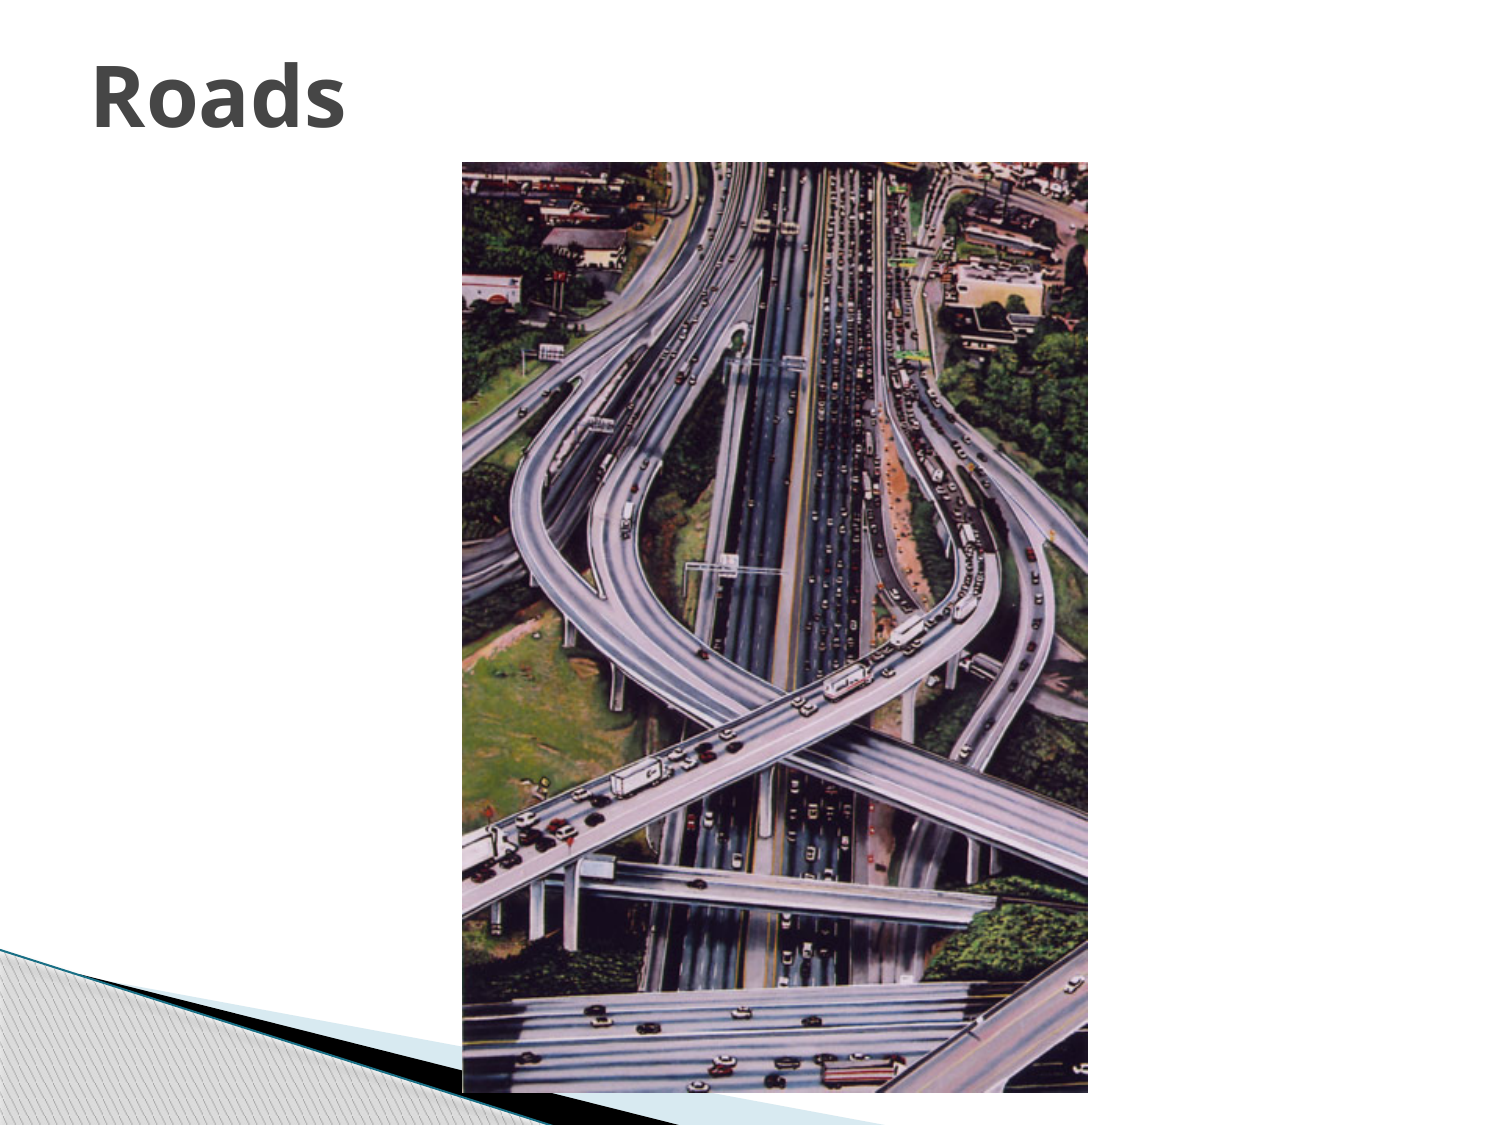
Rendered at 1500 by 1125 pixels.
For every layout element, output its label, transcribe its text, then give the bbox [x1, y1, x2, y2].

picture [462, 162, 1088, 1093]
title Roads [75, 0, 1425, 188]
